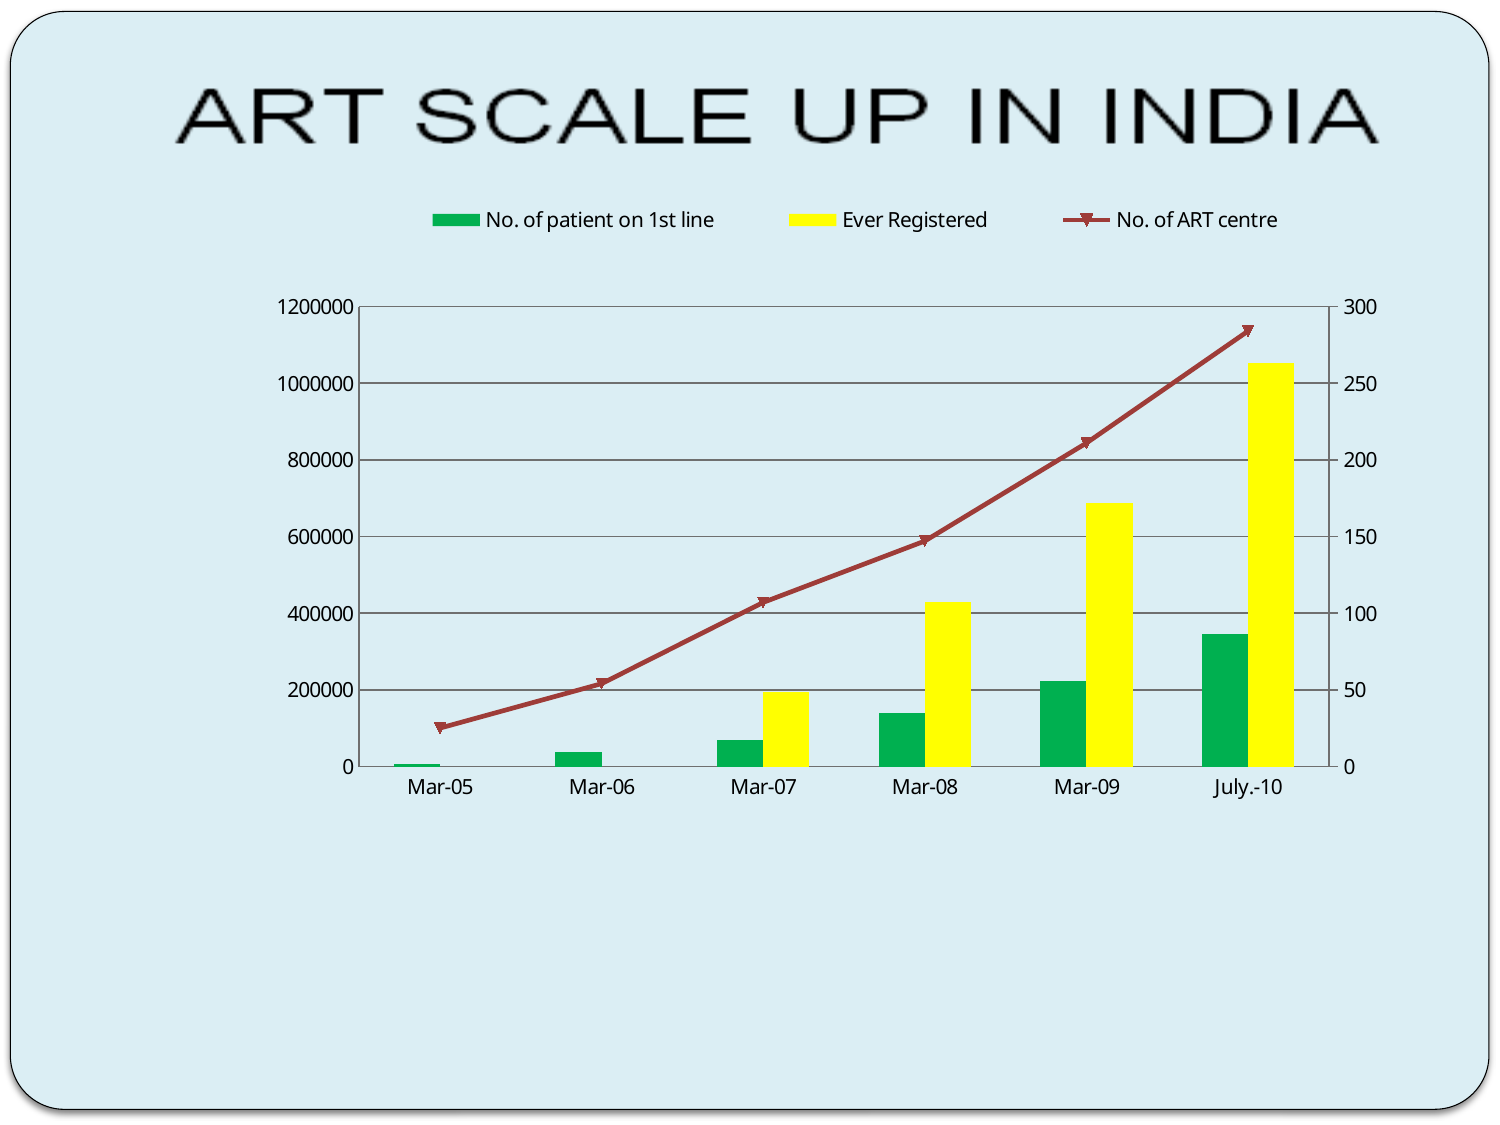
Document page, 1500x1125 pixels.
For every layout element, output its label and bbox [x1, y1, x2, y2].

chart [112, 49, 1476, 1026]
